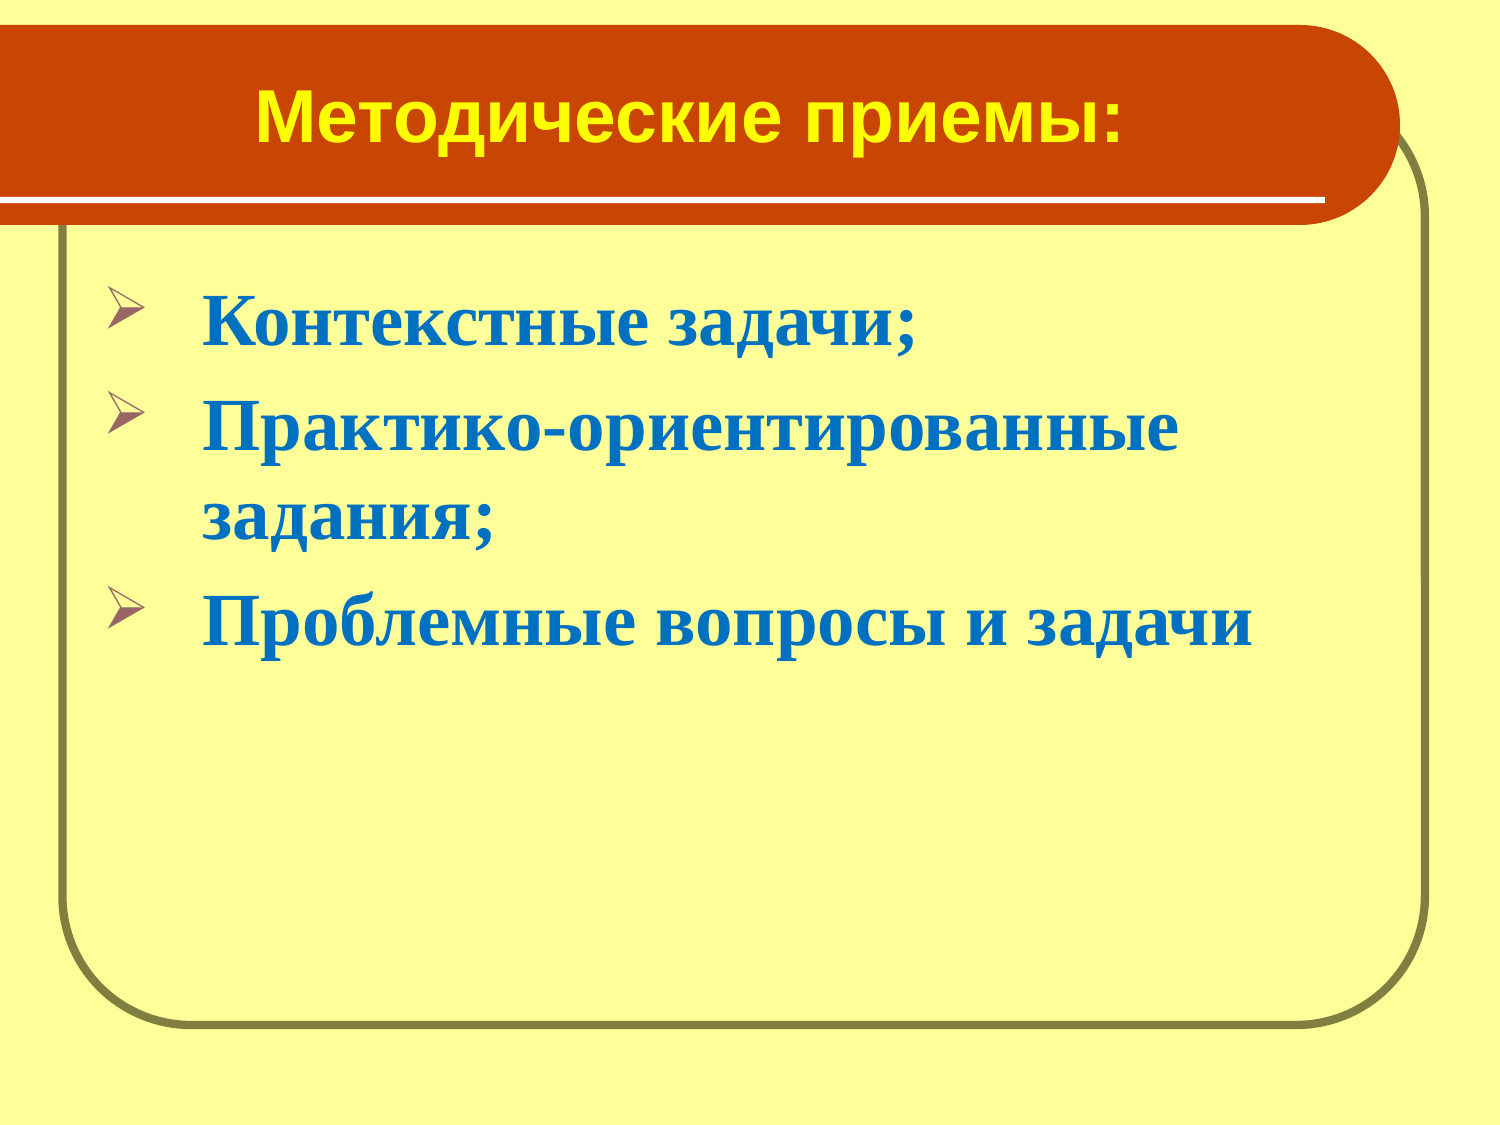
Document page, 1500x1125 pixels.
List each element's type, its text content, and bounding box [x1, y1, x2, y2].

title Методические приемы: [37, 37, 1344, 188]
list Контекстные задачи; Практико-ориентированные задания; Проблемные вопросы и задачи [87, 262, 1401, 988]
